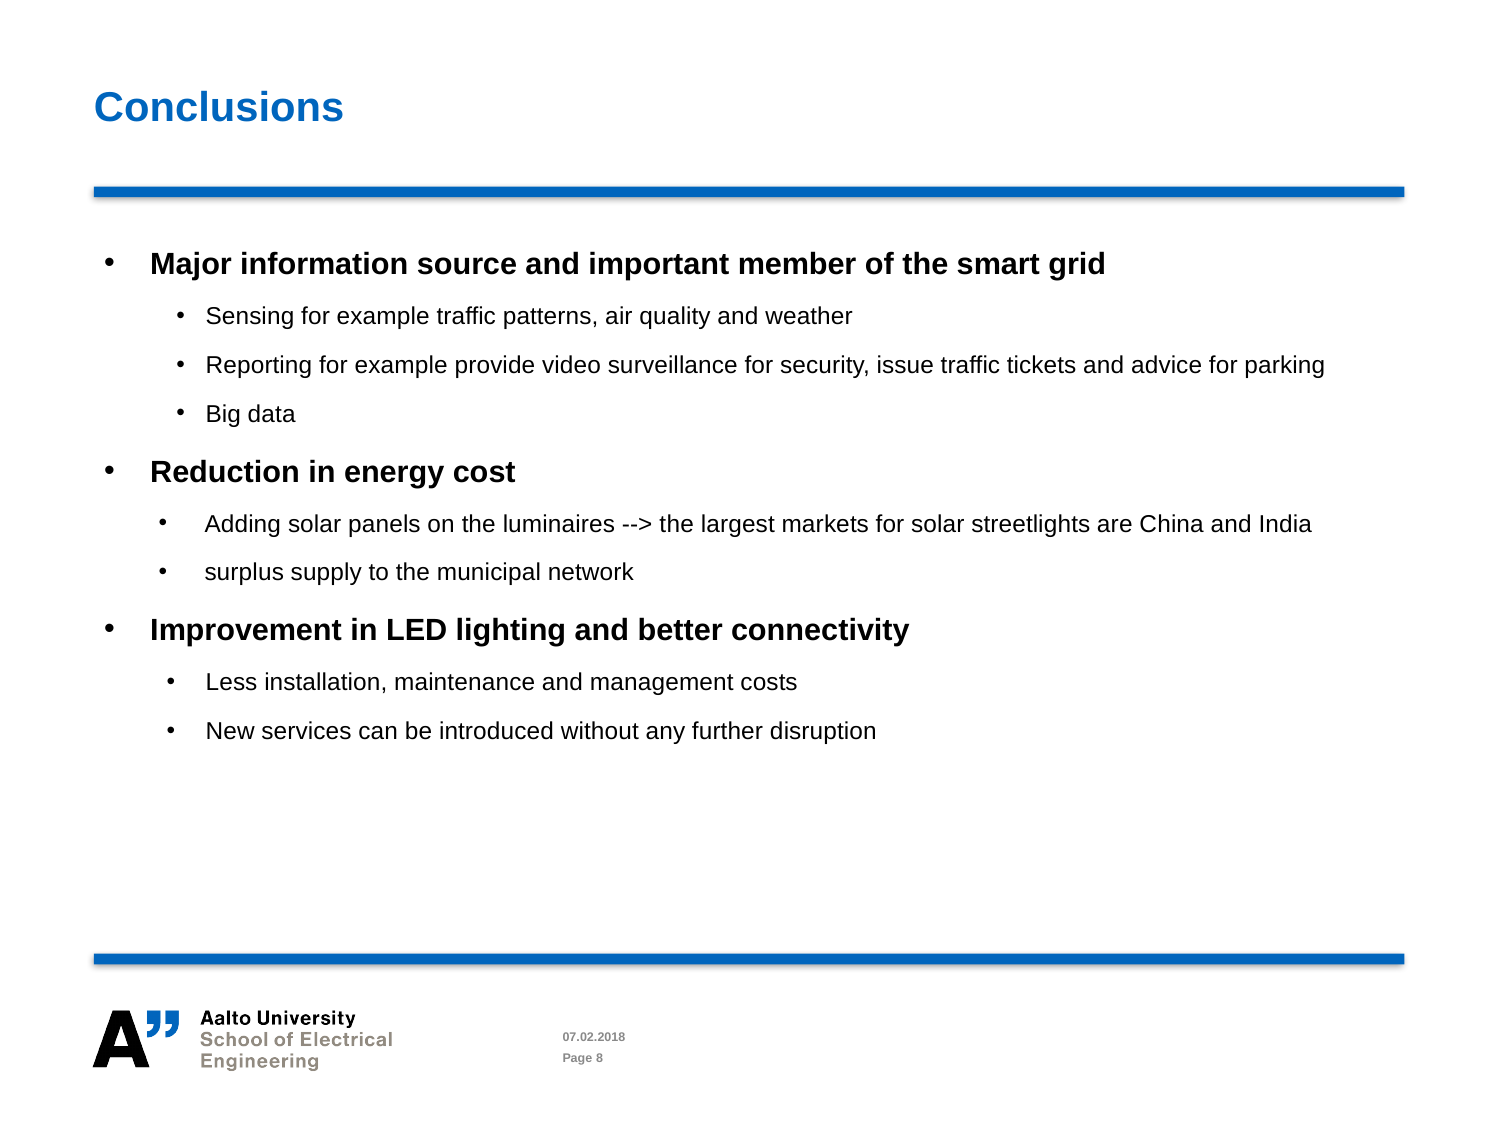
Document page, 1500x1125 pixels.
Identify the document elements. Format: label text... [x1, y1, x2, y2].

list Major information source and important member of the smart grid Sensing for example traffic patterns, air quality and weather Reporting for example provide video surveillance for security, issue traffic tickets and advice for parking Big data Reduction in energy cost Adding solar panels on the luminaires --> the largest markets for solar streetlights are China and India surplus supply to the municipal network Improvement in LED lighting and better connectivity Less installation, maintenance and management costs New services can be introduced without any further disruption [104, 225, 1392, 746]
picture [35, 953, 449, 1125]
slide_number Page 8 [562, 1050, 816, 1071]
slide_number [562, 1029, 816, 1050]
title Conclusions [93, 80, 1369, 228]
